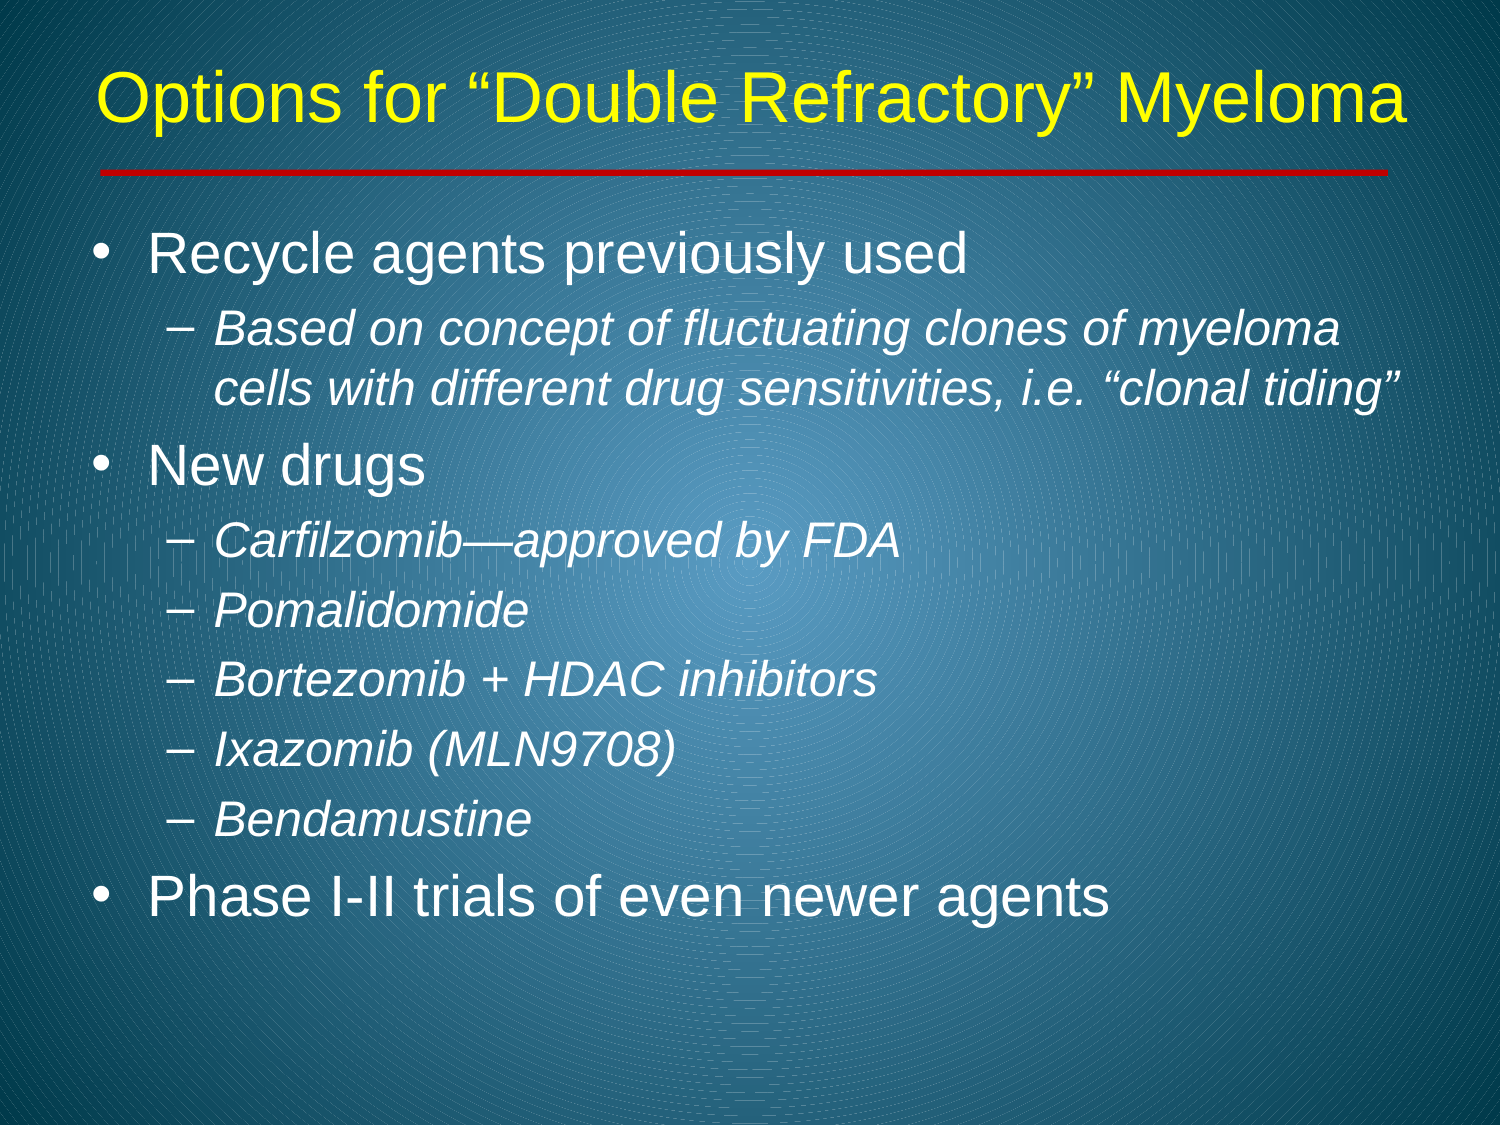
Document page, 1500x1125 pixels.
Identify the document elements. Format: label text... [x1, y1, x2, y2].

title Options for “Double Refractory” Myeloma [76, 0, 1427, 188]
list Recycle agents previously used Based on concept of fluctuating clones of myeloma cells with different drug sensitivities, i.e. “clonal tiding” New drugs Carfilzomib—approved by FDA Pomalidomide Bortezomib + HDAC inhibitors Ixazomib (MLN9708) Bendamustine Phase I-II trials of even newer agents [76, 208, 1427, 1083]
